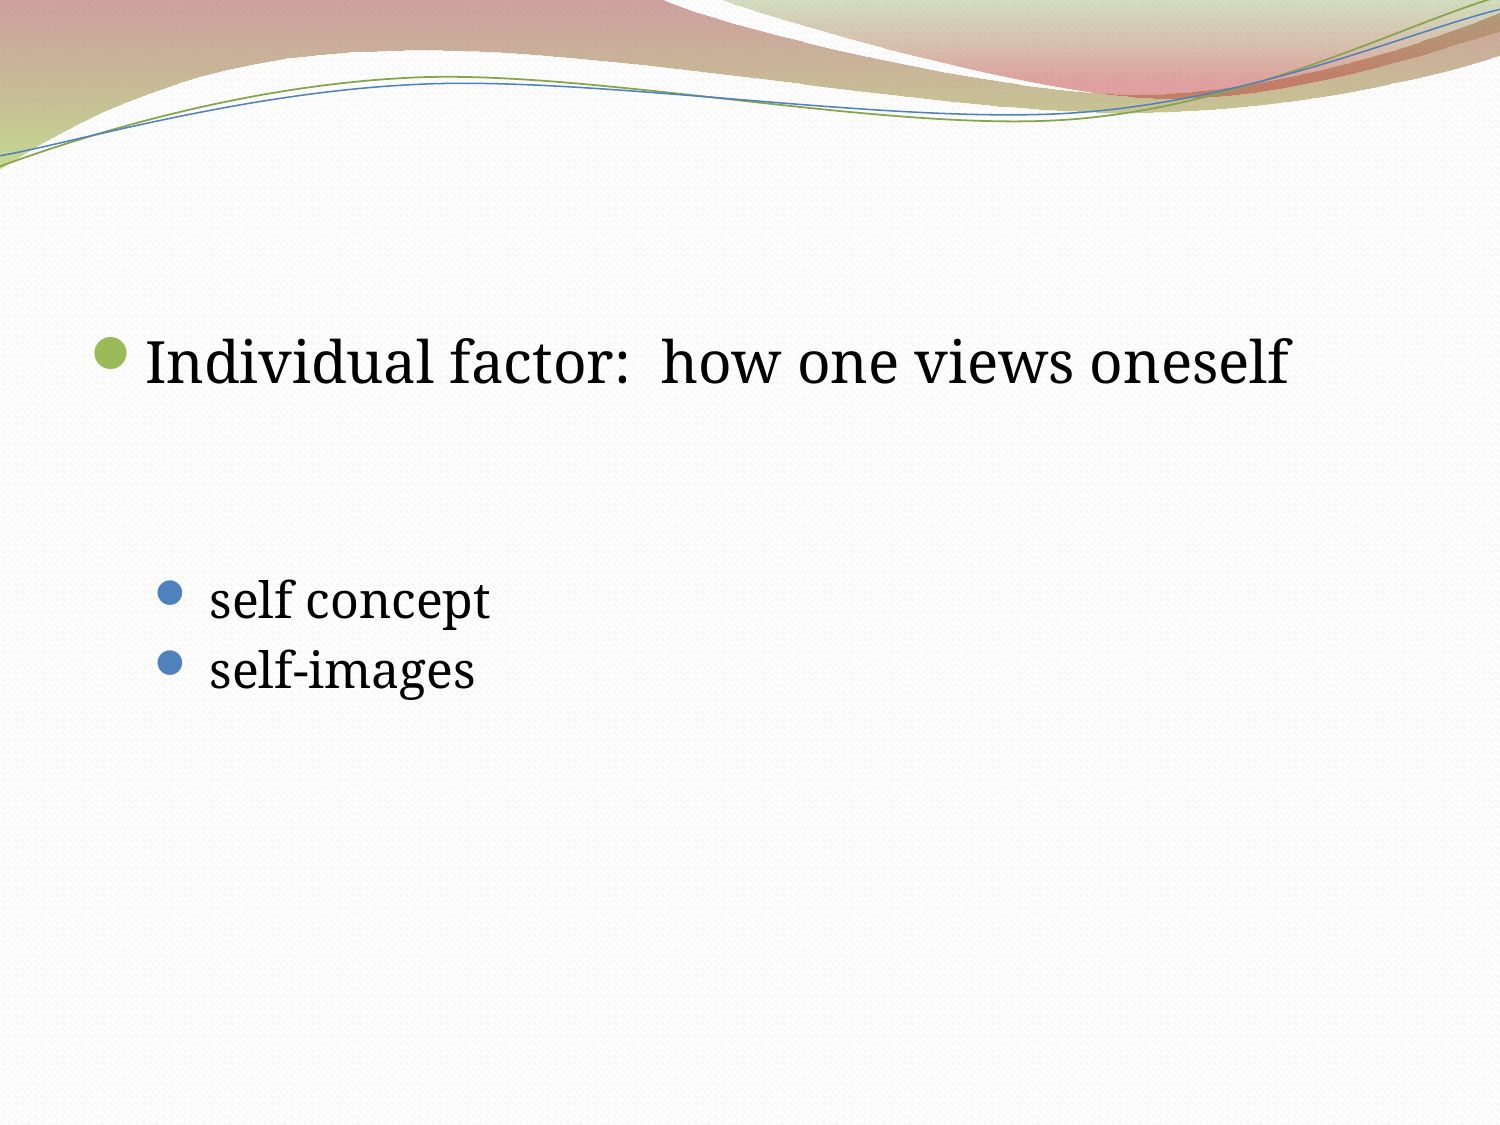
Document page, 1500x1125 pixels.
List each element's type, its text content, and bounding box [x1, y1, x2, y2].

list Individual factor: how one views oneself self concept self-images [75, 317, 1425, 1038]
